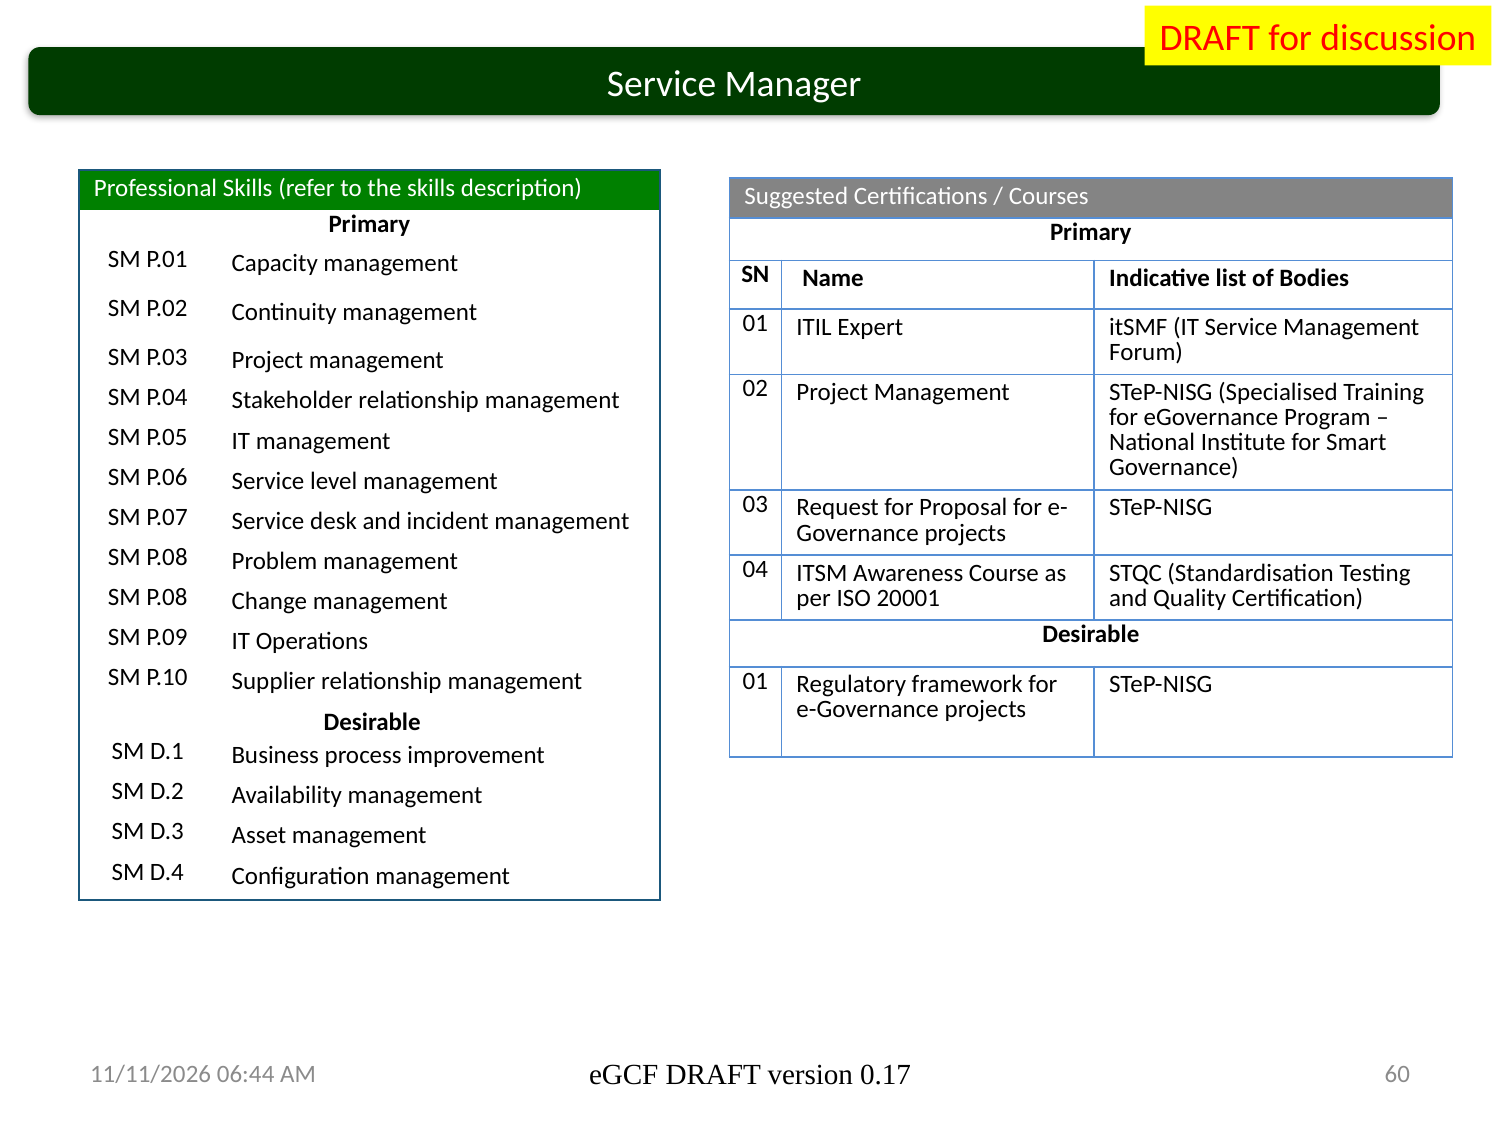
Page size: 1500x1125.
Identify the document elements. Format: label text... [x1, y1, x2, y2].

table_cell Supplier relationship management [217, 663, 659, 708]
text_box Service Manager [27, 46, 1441, 116]
table_cell itSMF (IT Service Management Forum) [1095, 310, 1452, 374]
table_cell Project Management [782, 375, 1093, 489]
text_box DRAFT for discussion [1144, 5, 1492, 66]
table_cell Problem management [217, 543, 659, 583]
table_cell SM P.04 [80, 383, 217, 423]
table_cell SM P.10 [80, 663, 217, 708]
table_cell SN [730, 261, 781, 308]
table_cell STeP-NISG (Specialised Training for eGovernance Program – National Institute for Smart Governance) [1095, 375, 1452, 489]
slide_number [75, 1042, 425, 1103]
table_cell Business process improvement [217, 737, 659, 777]
table_cell Desirable [80, 708, 659, 737]
table_cell SM D.4 [80, 858, 217, 899]
table_cell IT management [217, 423, 659, 463]
table_cell STeP-NISG [1095, 491, 1452, 554]
table_cell Stakeholder relationship management [217, 383, 659, 423]
table_cell SM P.05 [80, 423, 217, 463]
table_cell SM P.02 [80, 294, 217, 343]
table_cell Primary [80, 210, 659, 245]
table_cell SM P.07 [80, 503, 217, 543]
table_cell SM D.2 [80, 777, 217, 817]
table_cell Service level management [217, 463, 659, 503]
table_header Suggested Certifications / Courses [730, 179, 1452, 217]
table_cell ITIL Expert [782, 310, 1093, 374]
slide_number 60 [1074, 1042, 1425, 1103]
table_cell Regulatory framework for e-Governance projects [782, 668, 1093, 756]
table_cell Desirable [730, 621, 1452, 666]
table_cell Asset management [217, 817, 659, 858]
table_cell 04 [730, 556, 781, 619]
table_cell SM D.3 [80, 817, 217, 858]
table_cell 03 [730, 491, 781, 554]
table_cell ITSM Awareness Course as per ISO 20001 [782, 556, 1093, 619]
table_cell IT Operations [217, 623, 659, 663]
table_cell Primary [730, 219, 1452, 260]
table_cell SM D.1 [80, 737, 217, 777]
table_cell 01 [730, 310, 781, 374]
table_cell Capacity management [217, 245, 659, 294]
table_cell SM P.08 [80, 543, 217, 583]
table_cell STeP-NISG [1095, 668, 1452, 756]
table_cell Continuity management [217, 294, 659, 343]
footer eGCF DRAFT version 0.17 [512, 1042, 988, 1103]
table_cell Request for Proposal for e-Governance projects [782, 491, 1093, 554]
table_cell Configuration management [217, 858, 659, 899]
table_cell SM P.01 [80, 245, 217, 294]
table_cell Availability management [217, 777, 659, 817]
table_cell STQC (Standardisation Testing and Quality Certification) [1095, 556, 1452, 619]
table_cell SM P.08 [80, 583, 217, 623]
table_cell Indicative list of Bodies [1095, 261, 1452, 308]
table_cell 01 [730, 668, 781, 756]
table_cell Name [782, 261, 1093, 308]
table_cell SM P.06 [80, 463, 217, 503]
table_cell Service desk and incident management [217, 503, 659, 543]
table_cell 02 [730, 375, 781, 489]
table_cell Change management [217, 583, 659, 623]
table_cell Project management [217, 343, 659, 383]
table_cell SM P.03 [80, 343, 217, 383]
table_header Professional Skills (refer to the skills description) [80, 171, 659, 210]
table_cell SM P.09 [80, 623, 217, 663]
